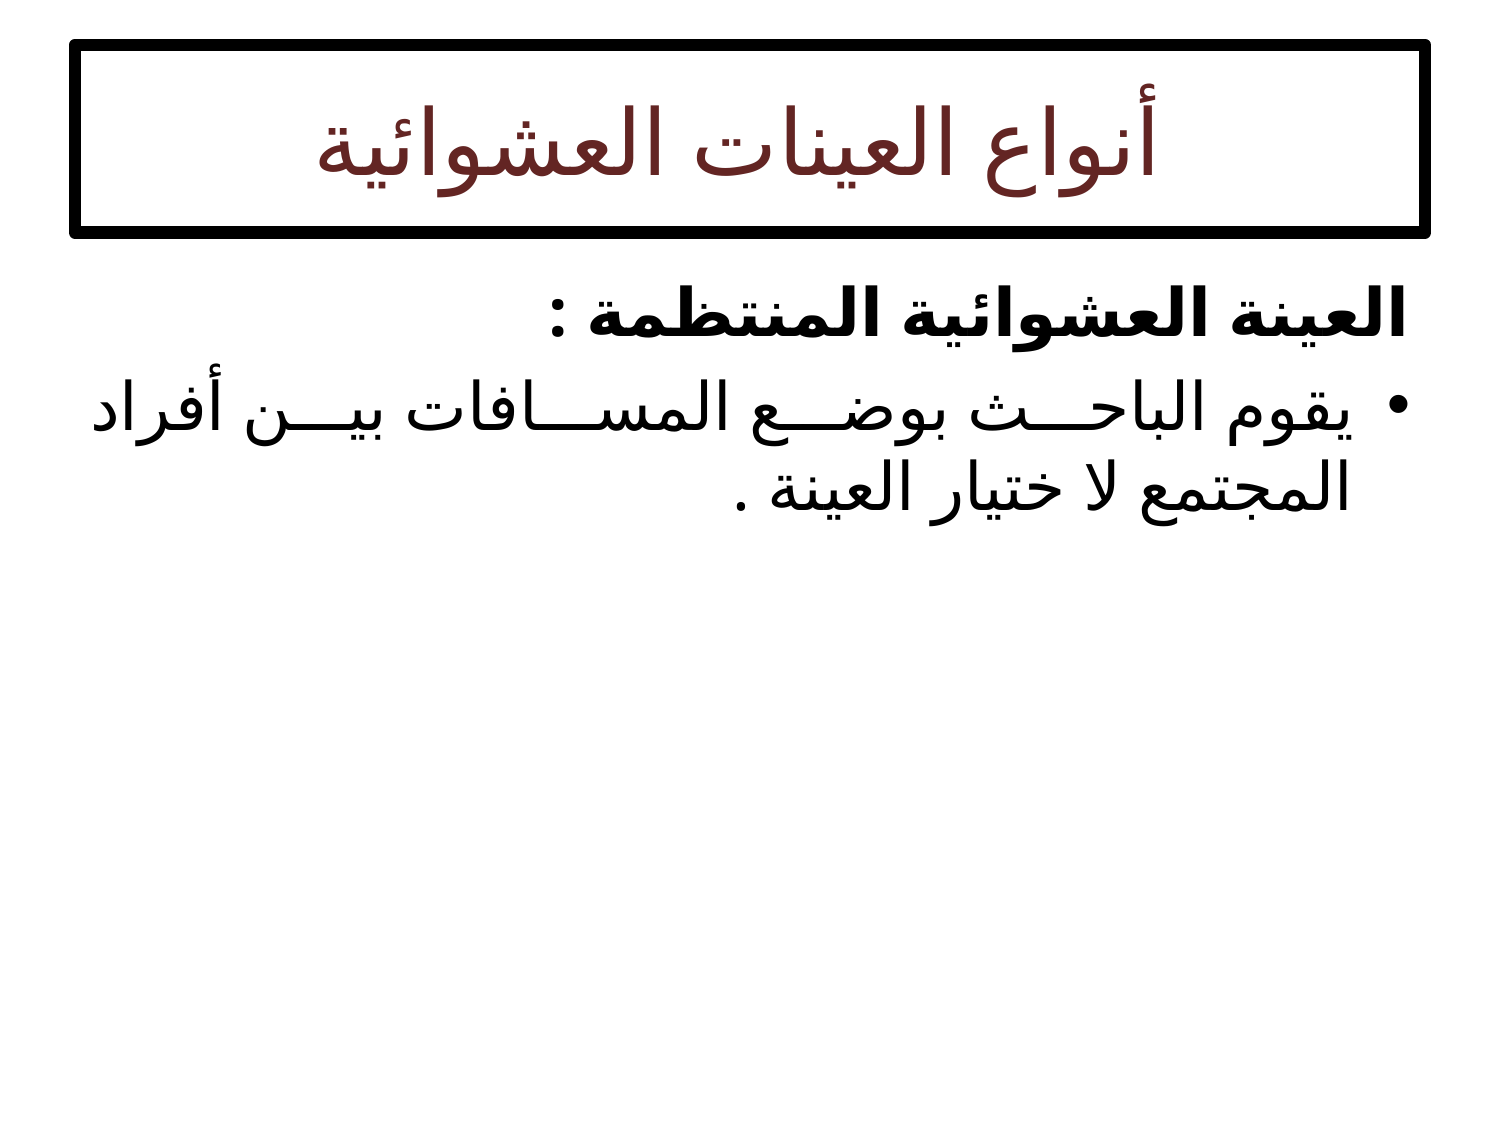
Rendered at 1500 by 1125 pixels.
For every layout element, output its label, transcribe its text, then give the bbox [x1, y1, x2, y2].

title أنواع العينات العشوائية [75, 45, 1425, 233]
list العينة العشوائية المنتظمة : يقوم الباحث بوضع المسافات بين أفراد المجتمع لا ختيار العينة . [75, 262, 1425, 1005]
